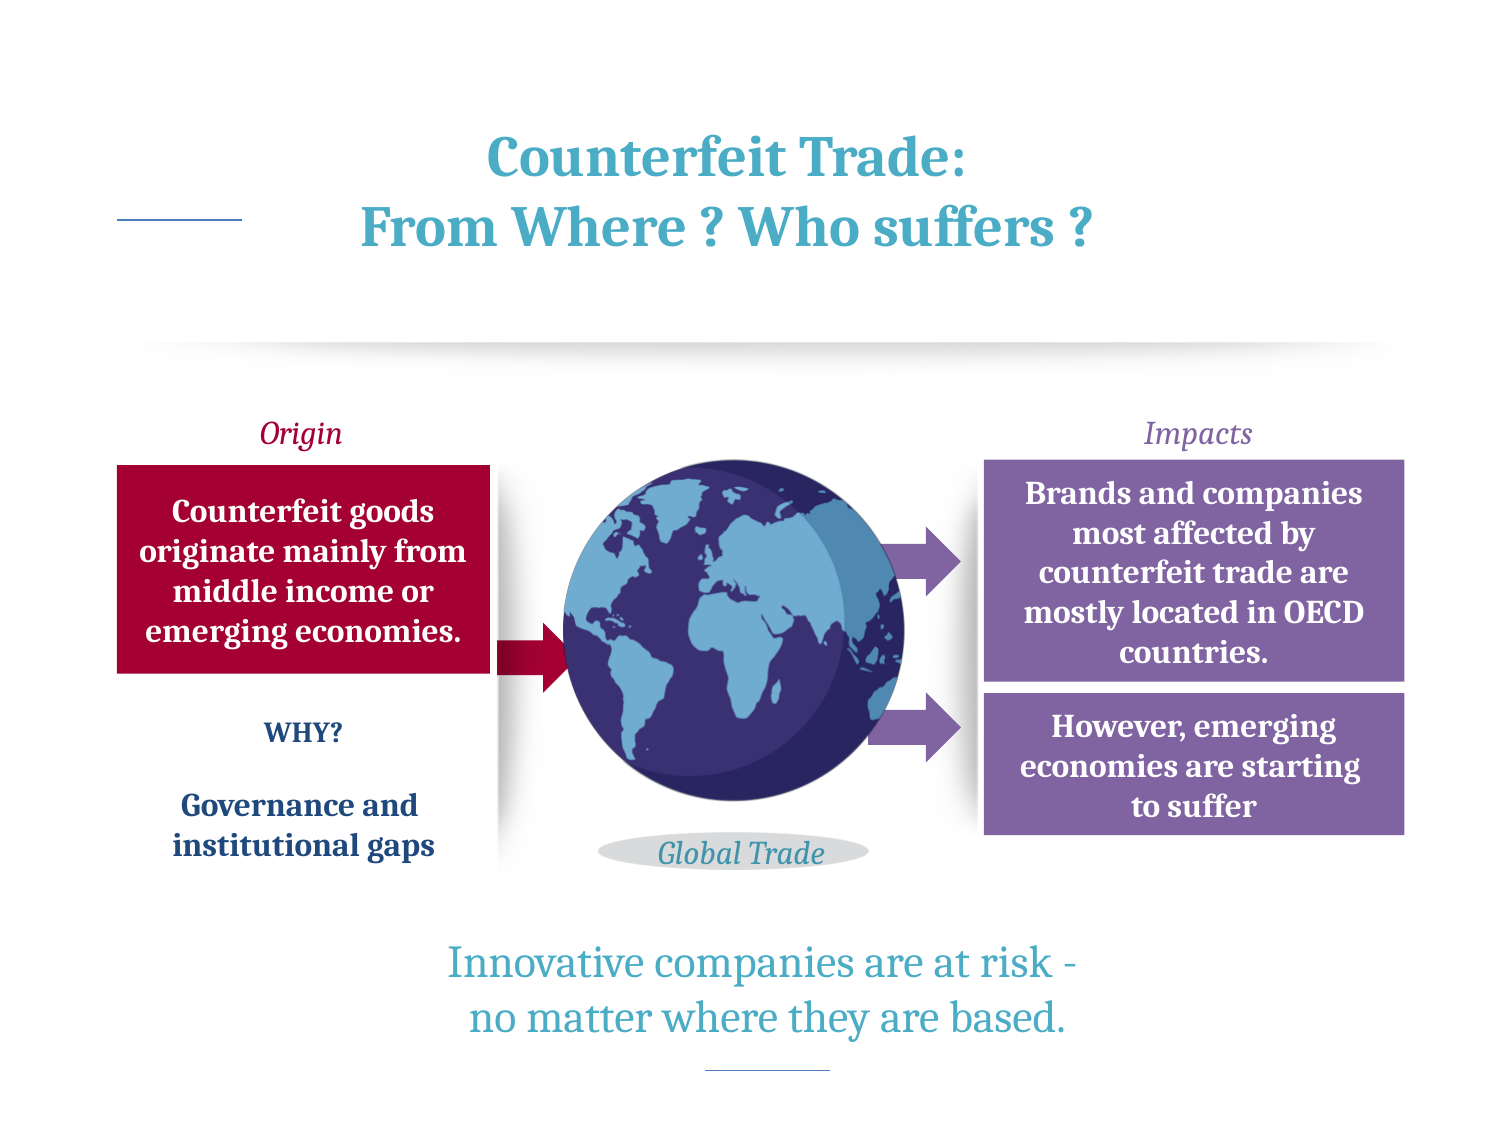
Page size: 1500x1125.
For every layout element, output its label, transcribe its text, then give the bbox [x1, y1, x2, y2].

text_box WHY? Governance and institutional gaps [91, 607, 516, 954]
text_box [380, 459, 560, 876]
text_box Counterfeit goods originate mainly from middle income or emerging economies. [115, 463, 375, 676]
text_box Counterfeit Trade: From Where ? Who suffers ? [103, 110, 1365, 266]
text_box [923, 524, 938, 535]
picture [563, 459, 1171, 870]
text_box Brands and companies most affected by counterfeit trade are mostly located in OECD countries. [982, 458, 1406, 684]
text_box Innovative companies are at risk - no matter where they are based. [432, 924, 1103, 1050]
text_box Impacts [1129, 429, 1268, 459]
text_box Origin [244, 429, 359, 459]
picture [116, 253, 1407, 421]
text_box However, emerging economies are starting to suffer [982, 691, 1406, 837]
